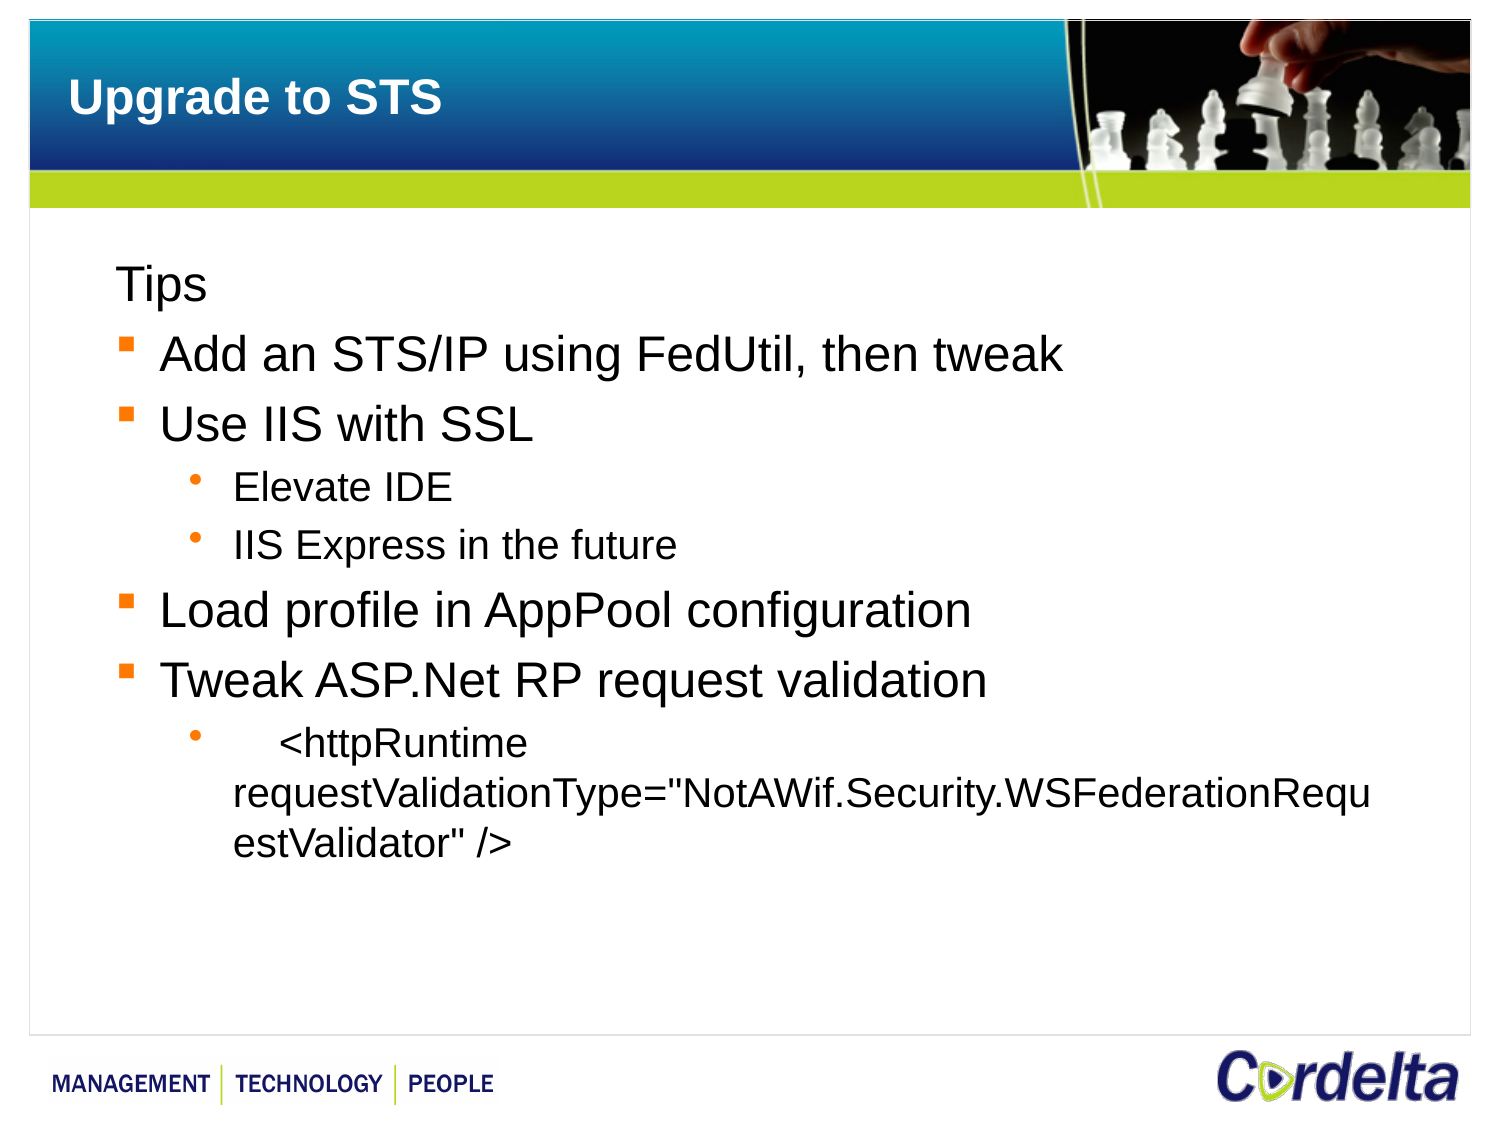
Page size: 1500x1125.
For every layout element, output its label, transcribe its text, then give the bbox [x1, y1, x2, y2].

picture [28, 19, 1472, 208]
title Upgrade to STS [53, 57, 1010, 143]
picture [1207, 1046, 1469, 1104]
list Tips Add an STS/IP using FedUtil, then tweak Use IIS with SSL Elevate IDE IIS Express in the future Load profile in AppPool configuration Tweak ASP.Net RP request validation <httpRuntime requestValidationType="NotAWif.Security.WSFederationRequestValidator" /> [100, 243, 1400, 1000]
picture [30, 21, 1470, 208]
picture [48, 1055, 498, 1105]
